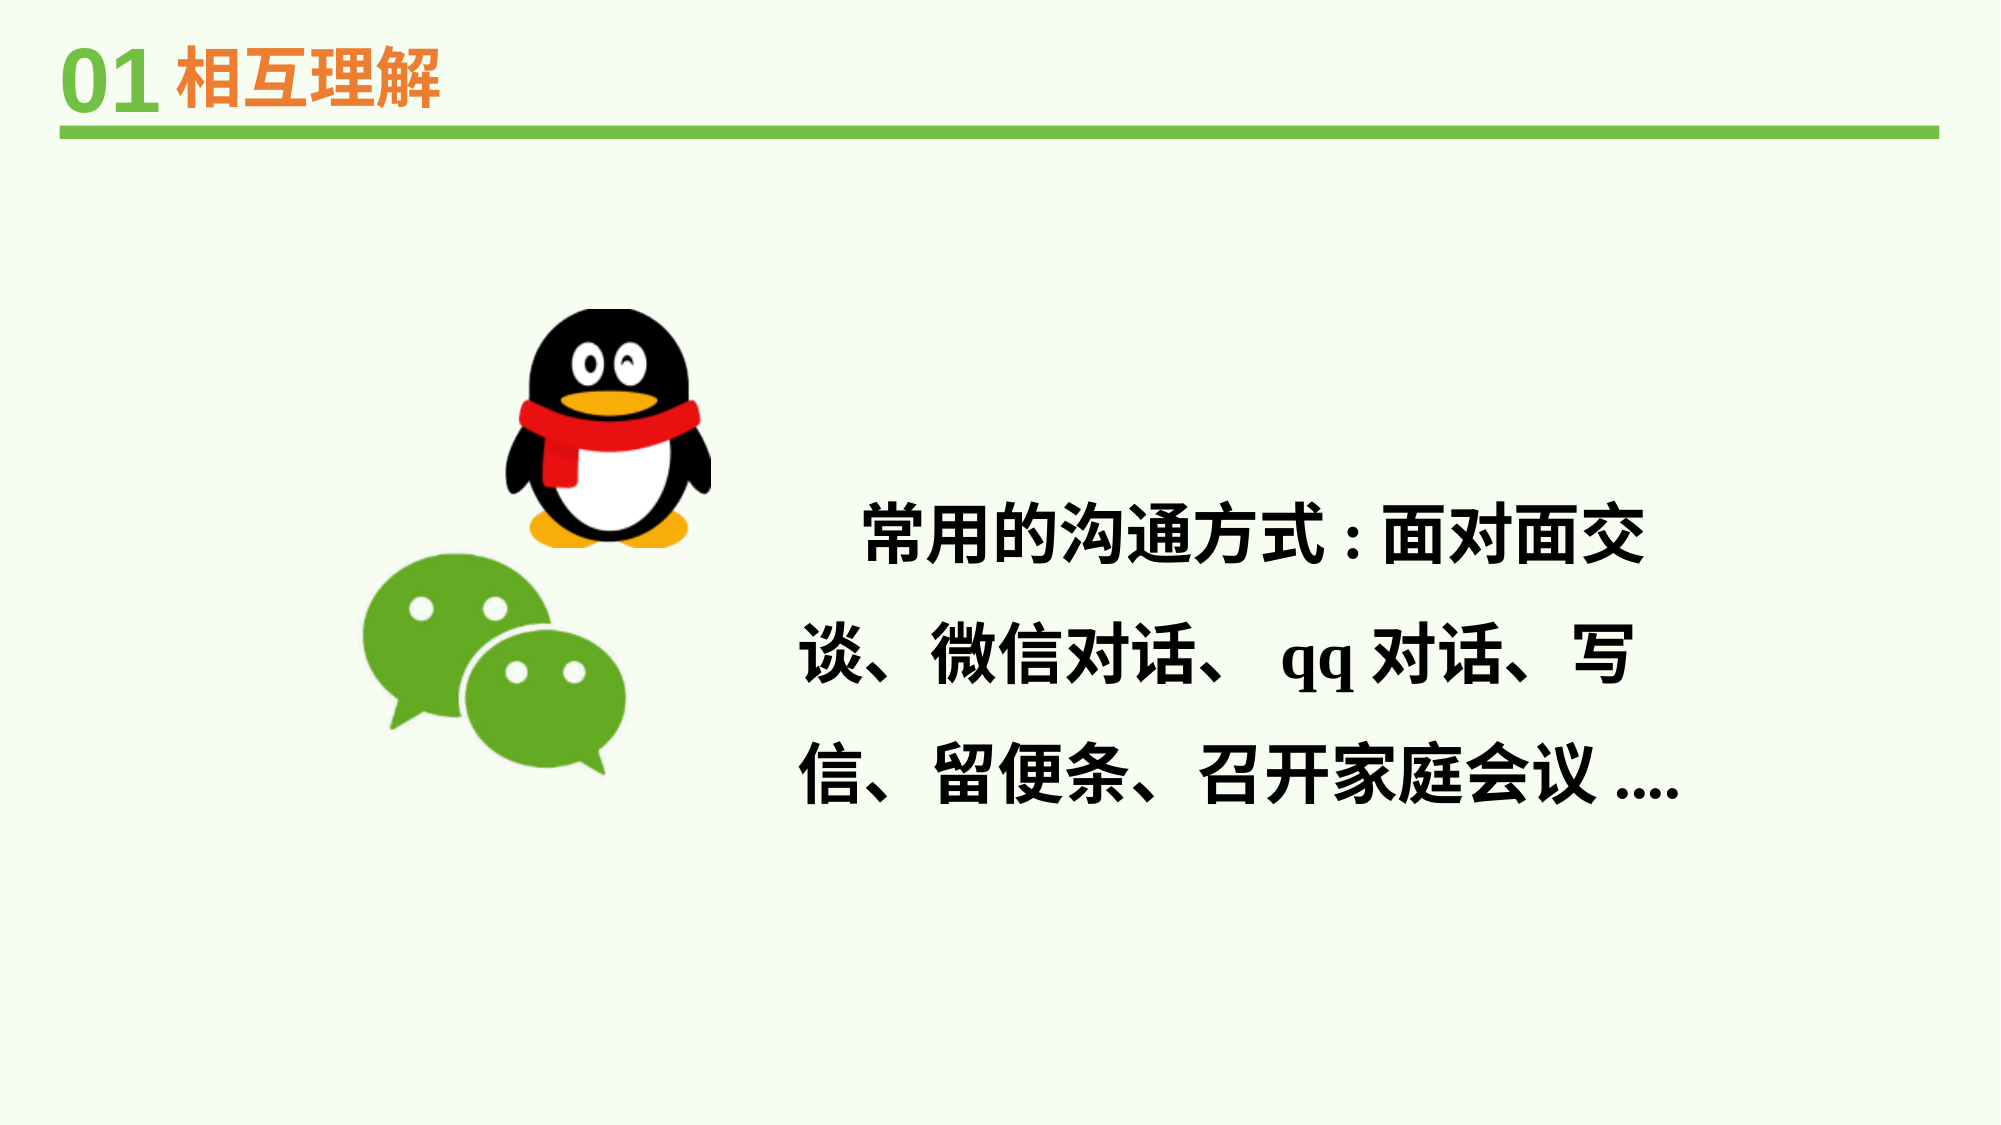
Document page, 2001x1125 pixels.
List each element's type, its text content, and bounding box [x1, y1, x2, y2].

text_box [59, 125, 1940, 140]
picture [349, 309, 711, 782]
text_box 常用的沟通方式:面对面交谈、微信对话、qq对话、写信、留便条、召开家庭会议.... [782, 444, 1712, 820]
text_box 相互理解 [160, 28, 829, 123]
text_box 01 [59, 24, 161, 128]
